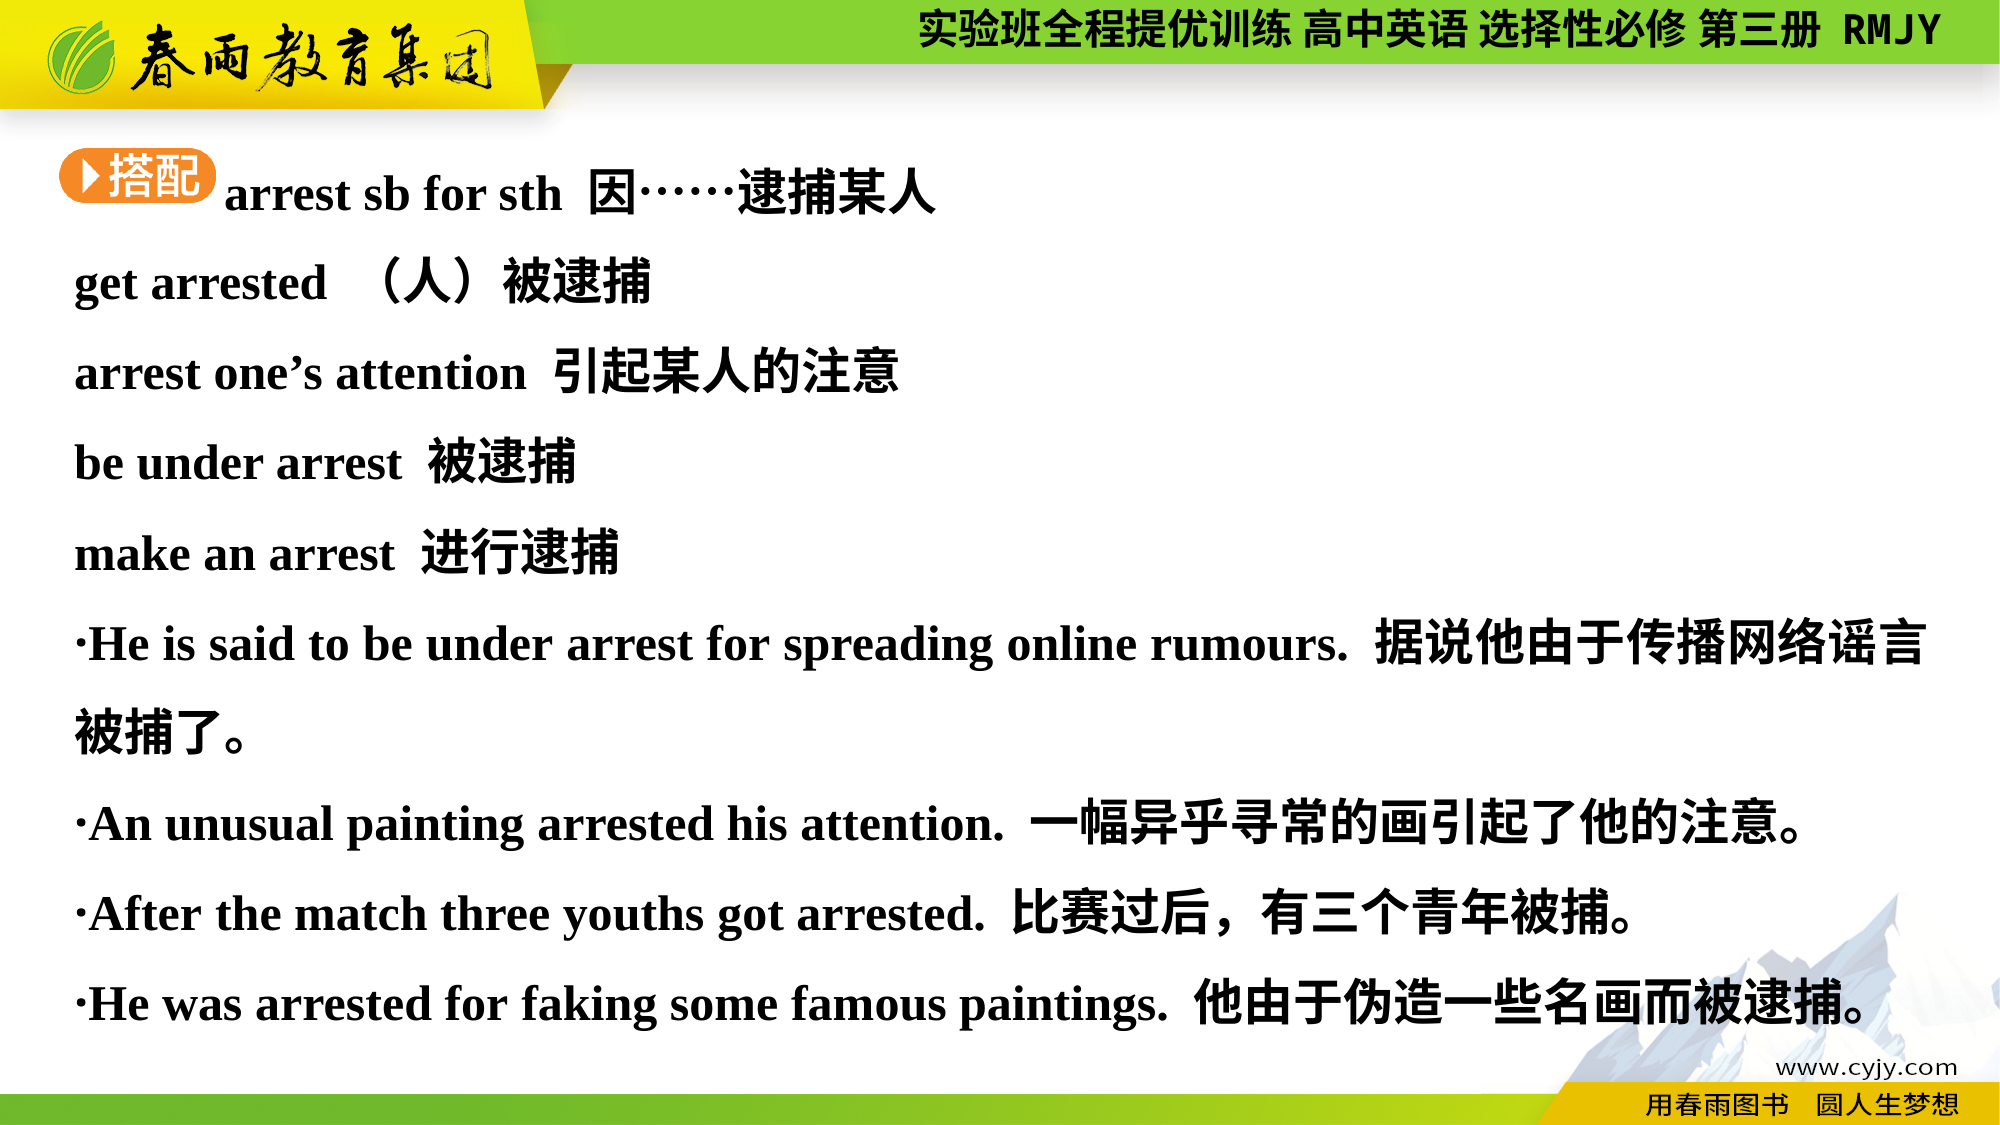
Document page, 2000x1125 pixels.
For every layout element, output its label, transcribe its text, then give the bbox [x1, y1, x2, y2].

list arrest sb for sth 因……逮捕某人 get arrested （人）被逮捕 arrest one’s attention 引起某人的注意 be under arrest 被逮捕 make an arrest 进行逮捕 ·He is said to be under arrest for spreading online rumours. 据说他由于传播网络谣言被捕了。 ·An unusual painting arrested his attention. 一幅异乎寻常的画引起了他的注意。 ·After the match three youths got arrested. 比赛过后，有三个青年被捕。 ·He was arrested for faking some famous paintings. 他由于伪造一些名画而被逮捕。 [59, 122, 1944, 1035]
picture [0, 0, 2000, 1125]
